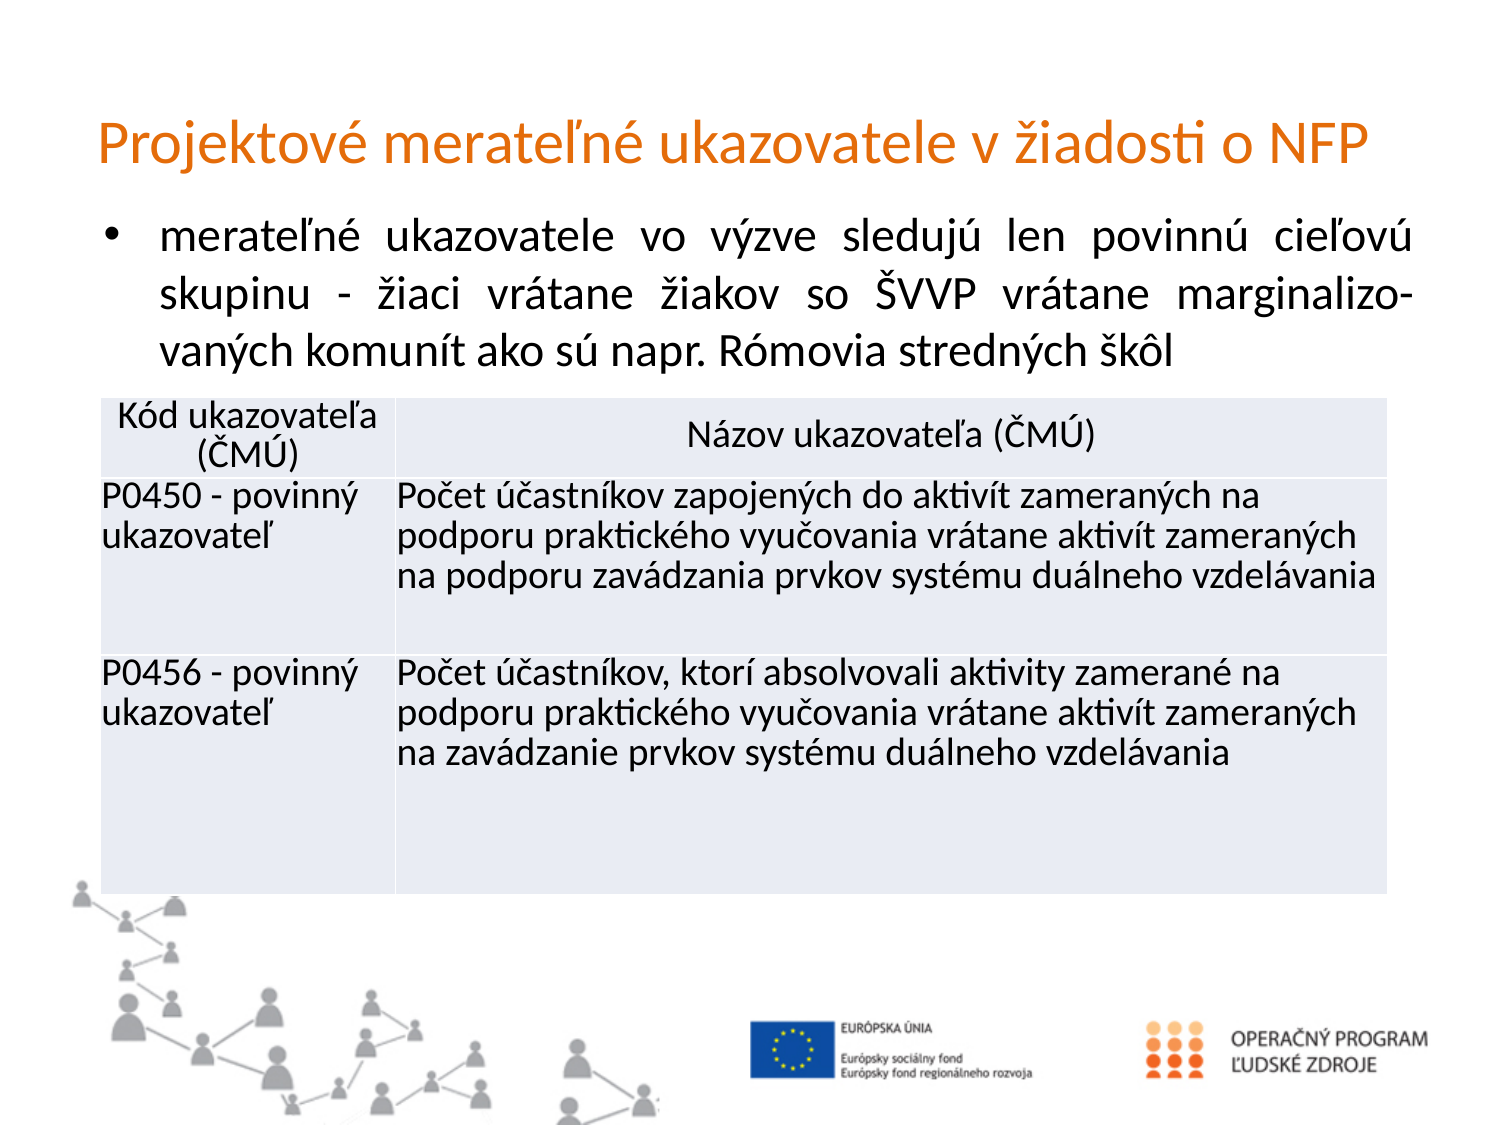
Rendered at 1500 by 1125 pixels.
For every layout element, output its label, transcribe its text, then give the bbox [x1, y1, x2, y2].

table_header Názov ukazovateľa (ČMÚ) [396, 398, 1387, 477]
list merateľné ukazovatele vo výzve sledujú len povinnú cieľovú skupinu - žiaci vrátane žiakov so ŠVVP vrátane marginalizo-vaných komunít ako sú napr. Rómovia stredných škôl [88, 196, 1432, 1083]
picture [0, 0, 1500, 1125]
table_cell P0450 - povinný ukazovateľ [101, 479, 395, 654]
table_cell Počet účastníkov zapojených do aktivít zameraných na podporu praktického vyučovania vrátane aktivít zameraných na podporu zavádzania prvkov systému duálneho vzdelávania [396, 479, 1387, 654]
table_header Kód ukazovateľa (ČMÚ) [101, 398, 395, 477]
table_cell Počet účastníkov, ktorí absolvovali aktivity zamerané na podporu praktického vyučovania vrátane aktivít zameraných na zavádzanie prvkov systému duálneho vzdelávania [396, 656, 1387, 894]
table_cell P0456 - povinný ukazovateľ [101, 656, 395, 894]
title Projektové merateľné ukazovatele v žiadosti o NFP [81, 44, 1426, 233]
